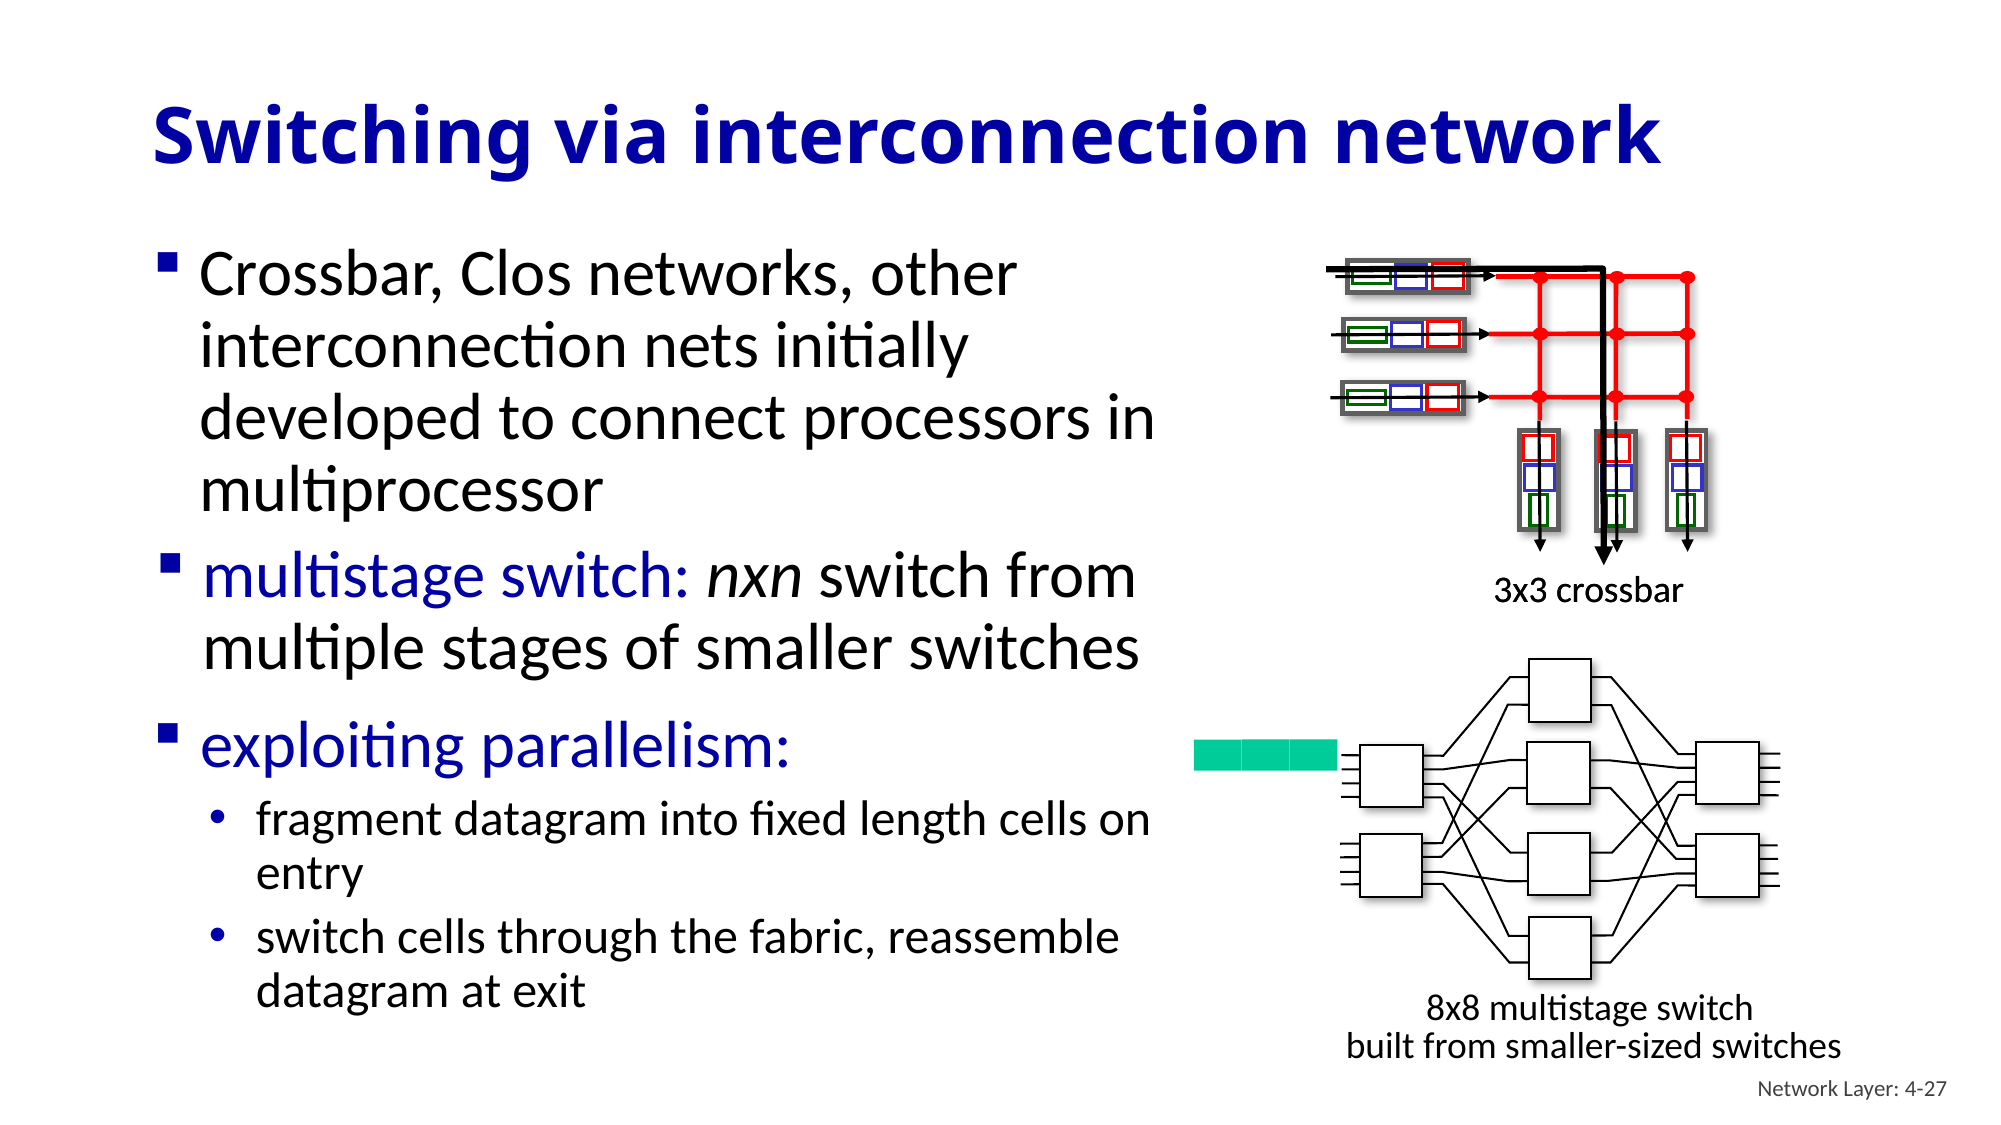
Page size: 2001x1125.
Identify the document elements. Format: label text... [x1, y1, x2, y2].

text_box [1328, 659, 1861, 1076]
text_box exploiting parallelism: fragment datagram into fixed length cells on entry switch cells through the fabric, reassemble datagram at exit [127, 702, 1190, 1050]
list Crossbar, Clos networks, other interconnection nets initially developed to connect processors in multiprocessor [126, 230, 1190, 1068]
slide_number Network Layer: 4-27 [1512, 1056, 1963, 1117]
text_box multistage switch: nxn switch from multiple stages of smaller switches [129, 531, 1192, 712]
text_box [1241, 739, 1289, 771]
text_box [1325, 260, 1707, 566]
text_box 3x3 crossbar [1478, 566, 1700, 618]
text_box [1289, 739, 1328, 771]
title Switching via interconnection network [137, 65, 1863, 213]
text_box [1193, 739, 1241, 771]
